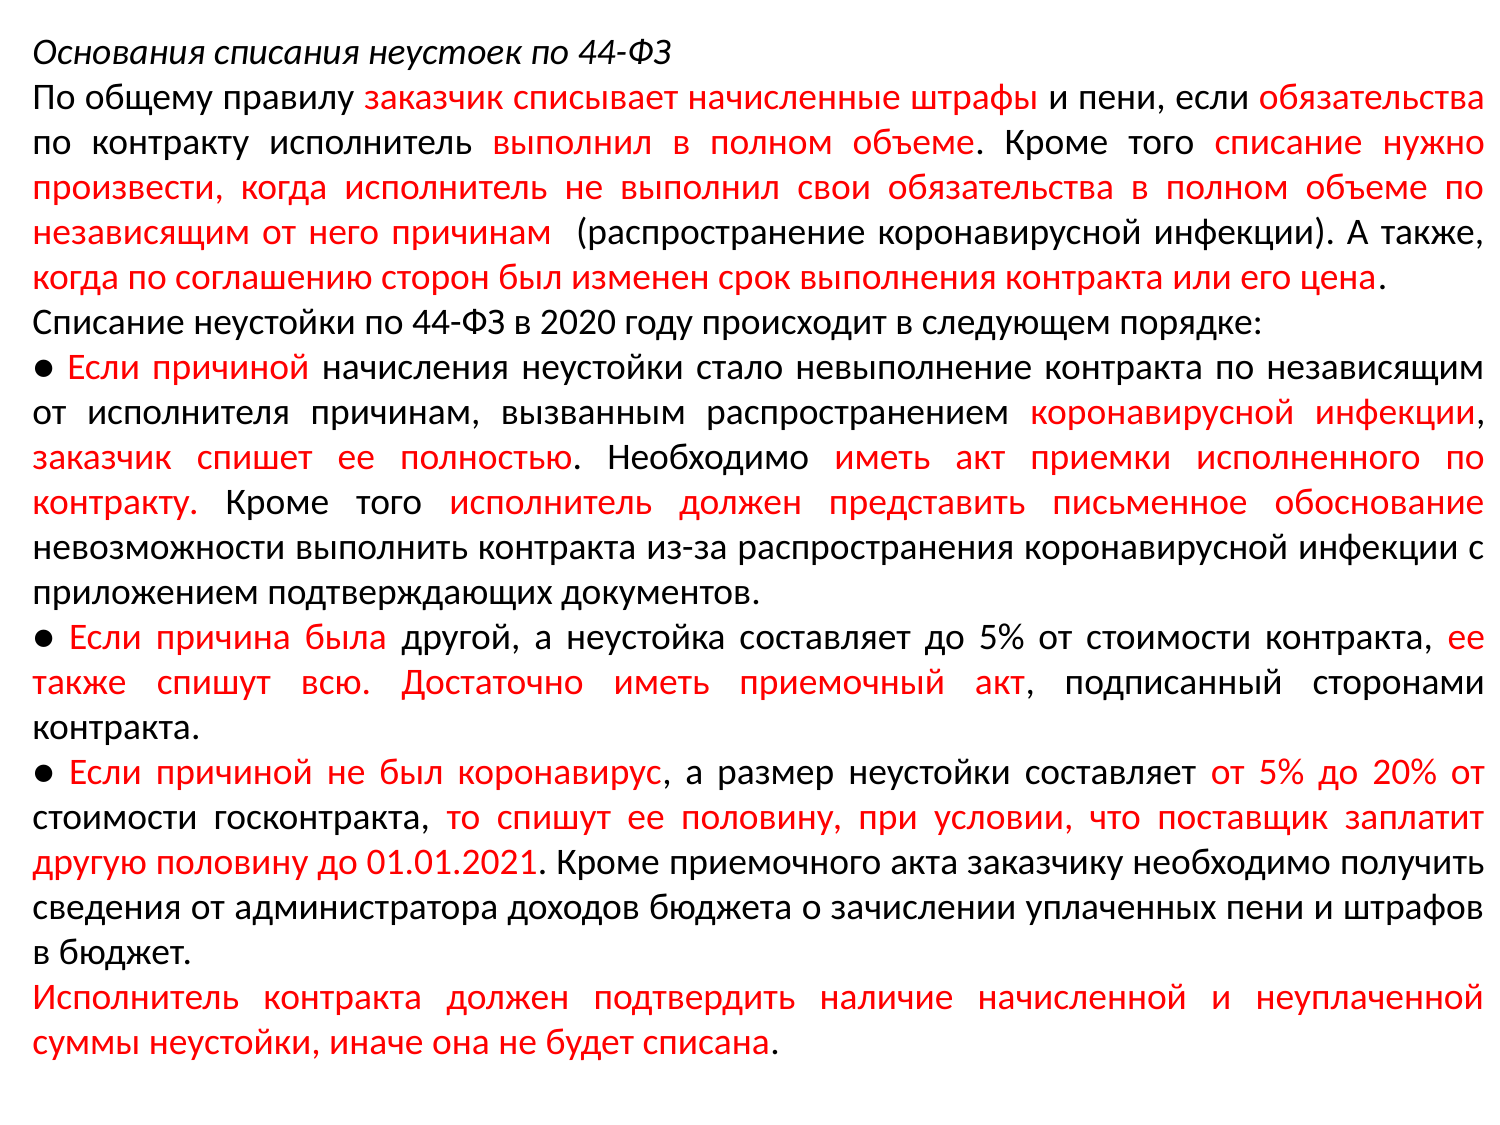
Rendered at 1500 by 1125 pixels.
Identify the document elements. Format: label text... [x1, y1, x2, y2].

text_box Основания списания неустоек по 44-ФЗ По общему правилу заказчик списывает начисленные штрафы и пени, если обязательства по контракту исполнитель выполнил в полном объеме. Кроме того списание нужно произвести, когда исполнитель не выполнил свои обязательства в полном объеме по независящим от него причинам (распространение коронавирусной инфекции). А также, когда по соглашению сторон был изменен срок выполнения контракта или его цена. Списание неустойки по 44-ФЗ в 2020 году происходит в следующем порядке: ● Если причиной начисления неустойки стало невыполнение контракта по независящим от исполнителя причинам, вызванным распространением коронавирусной инфекции, заказчик спишет ее полностью. Необходимо иметь акт приемки исполненного по контракту. Кроме того исполнитель должен представить письменное обоснование невозможности выполнить контракта из-за распространения коронавирусной инфекции с приложением подтверждающих документов. ● Если причина была другой, а неустойка составляет до 5% от стоимости контракта, ее также спишут всю. Достаточно иметь приемочный акт, подписанный сторонами контракта. ● Если причиной не был коронавирус, а размер неустойки составляет от 5% до 20% от стоимости госконтракта, то спишут ее половину, при условии, что поставщик заплатит другую половину до 01.01.2021. Кроме приемочного акта заказчику необходимо получить сведения от администратора доходов бюджета о зачислении уплаченных пени и штрафов в бюджет. Исполнитель контракта должен подтвердить наличие начисленной и неуплаченной суммы неустойки, иначе она не будет списана. [17, 19, 1500, 1069]
